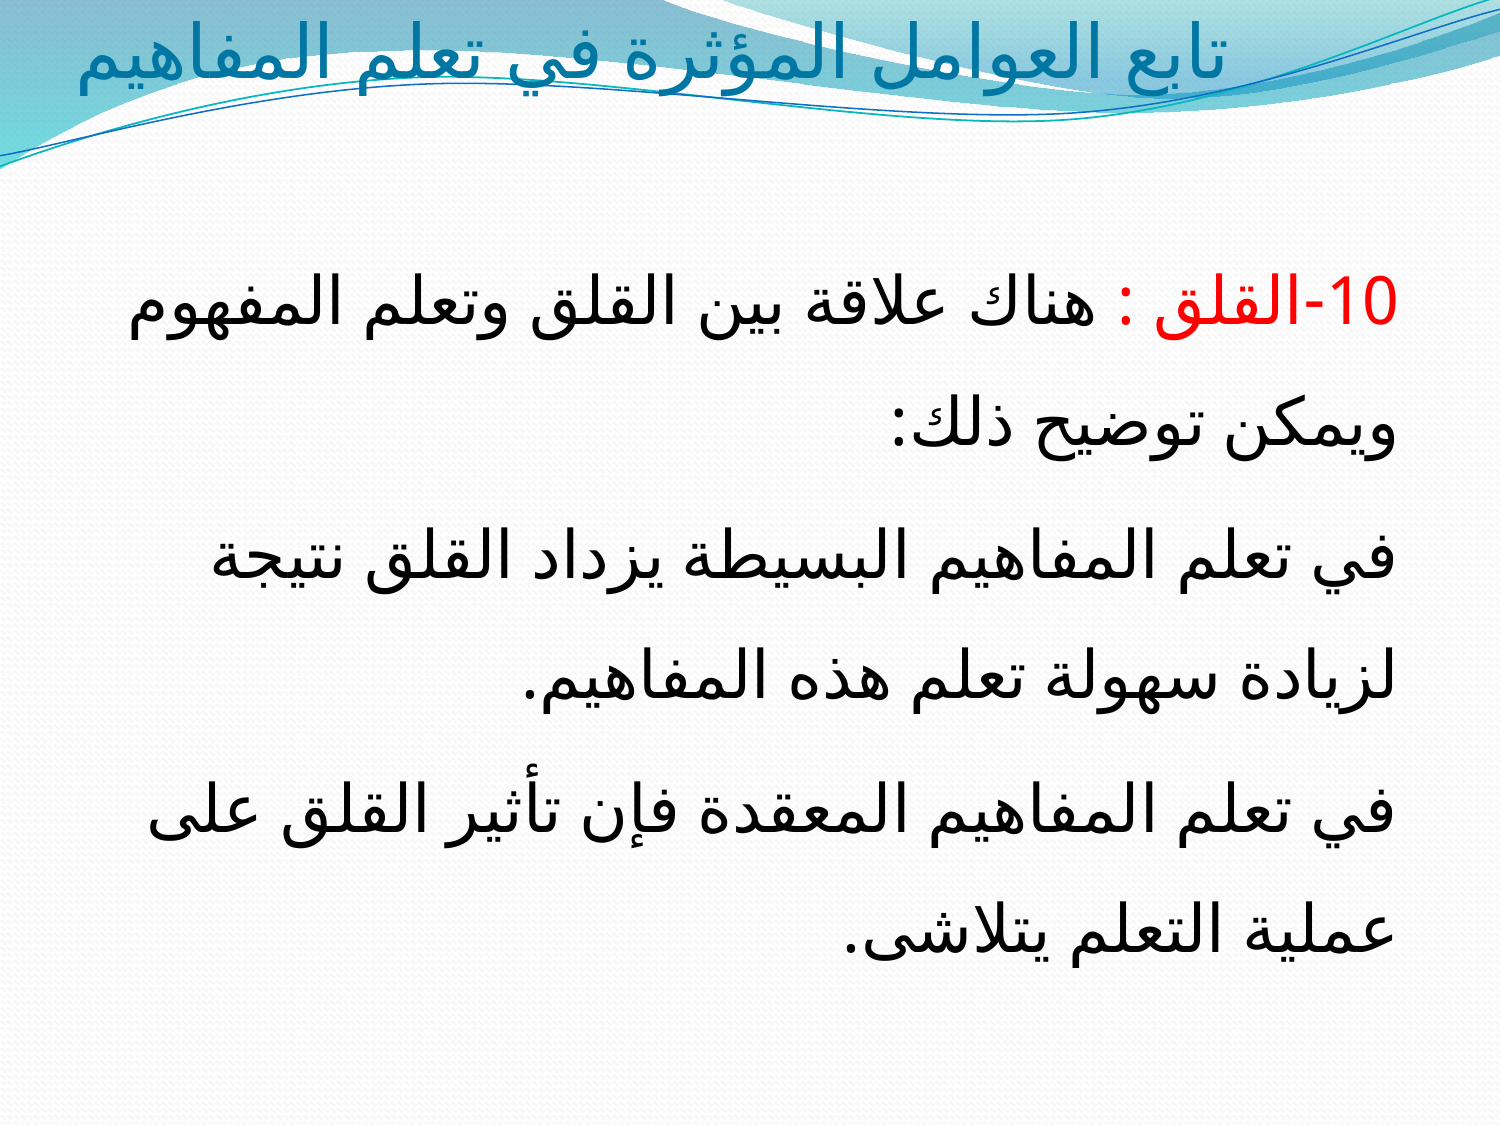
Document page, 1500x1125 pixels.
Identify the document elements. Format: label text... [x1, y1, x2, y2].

title تابع العوامل المؤثرة في تعلم المفاهيم [75, 45, 1425, 94]
list 10-القلق : هناك علاقة بين القلق وتعلم المفهوم ويمكن توضيح ذلك: في تعلم المفاهيم البسيطة يزداد القلق نتيجة لزيادة سهولة تعلم هذه المفاهيم. في تعلم المفاهيم المعقدة فإن تأثير القلق على عملية التعلم يتلاشى. [75, 210, 1425, 1005]
